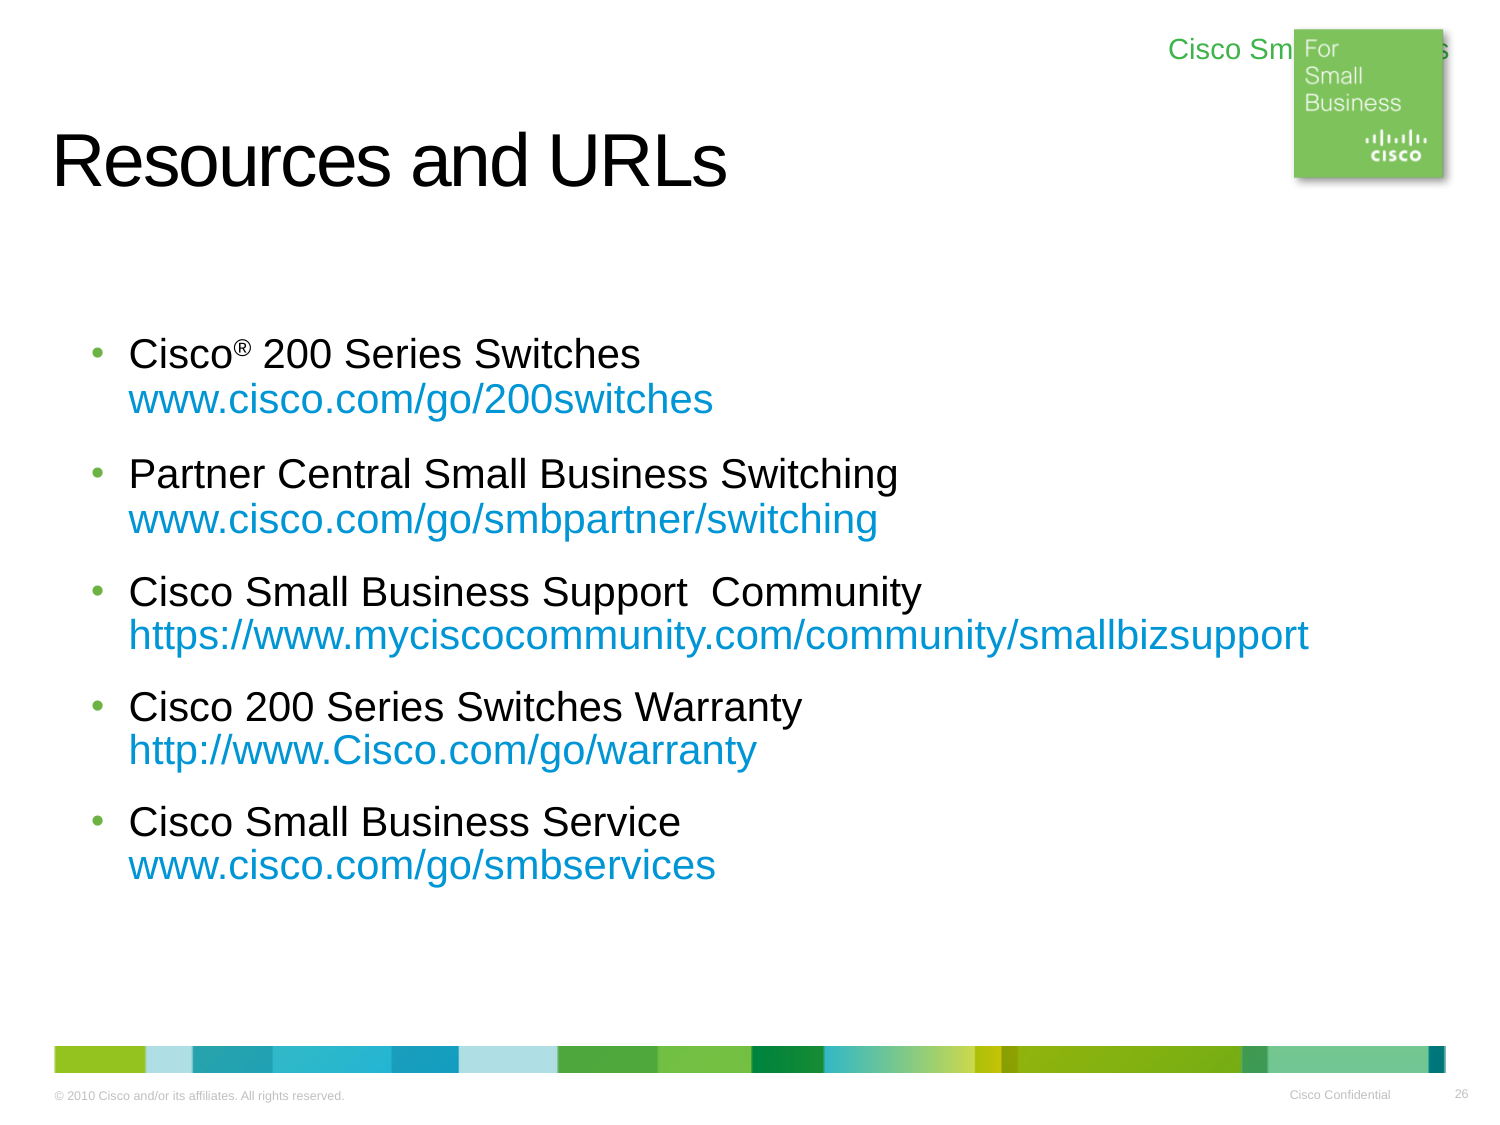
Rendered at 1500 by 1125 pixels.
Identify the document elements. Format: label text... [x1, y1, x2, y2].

list Cisco® 200 Series Switches www.cisco.com/go/200switches Partner Central Small Business Switching www.cisco.com/go/smbpartner/switching Cisco Small Business Support Community https://www.myciscocommunity.com/community/smallbizsupport Cisco 200 Series Switches Warranty http://www.Cisco.com/go/warranty Cisco Small Business Service www.cisco.com/go/smbservices [76, 324, 1379, 925]
picture [1294, 27, 1444, 179]
title Resources and URLs [37, 70, 1447, 209]
picture [54, 1046, 1446, 1073]
